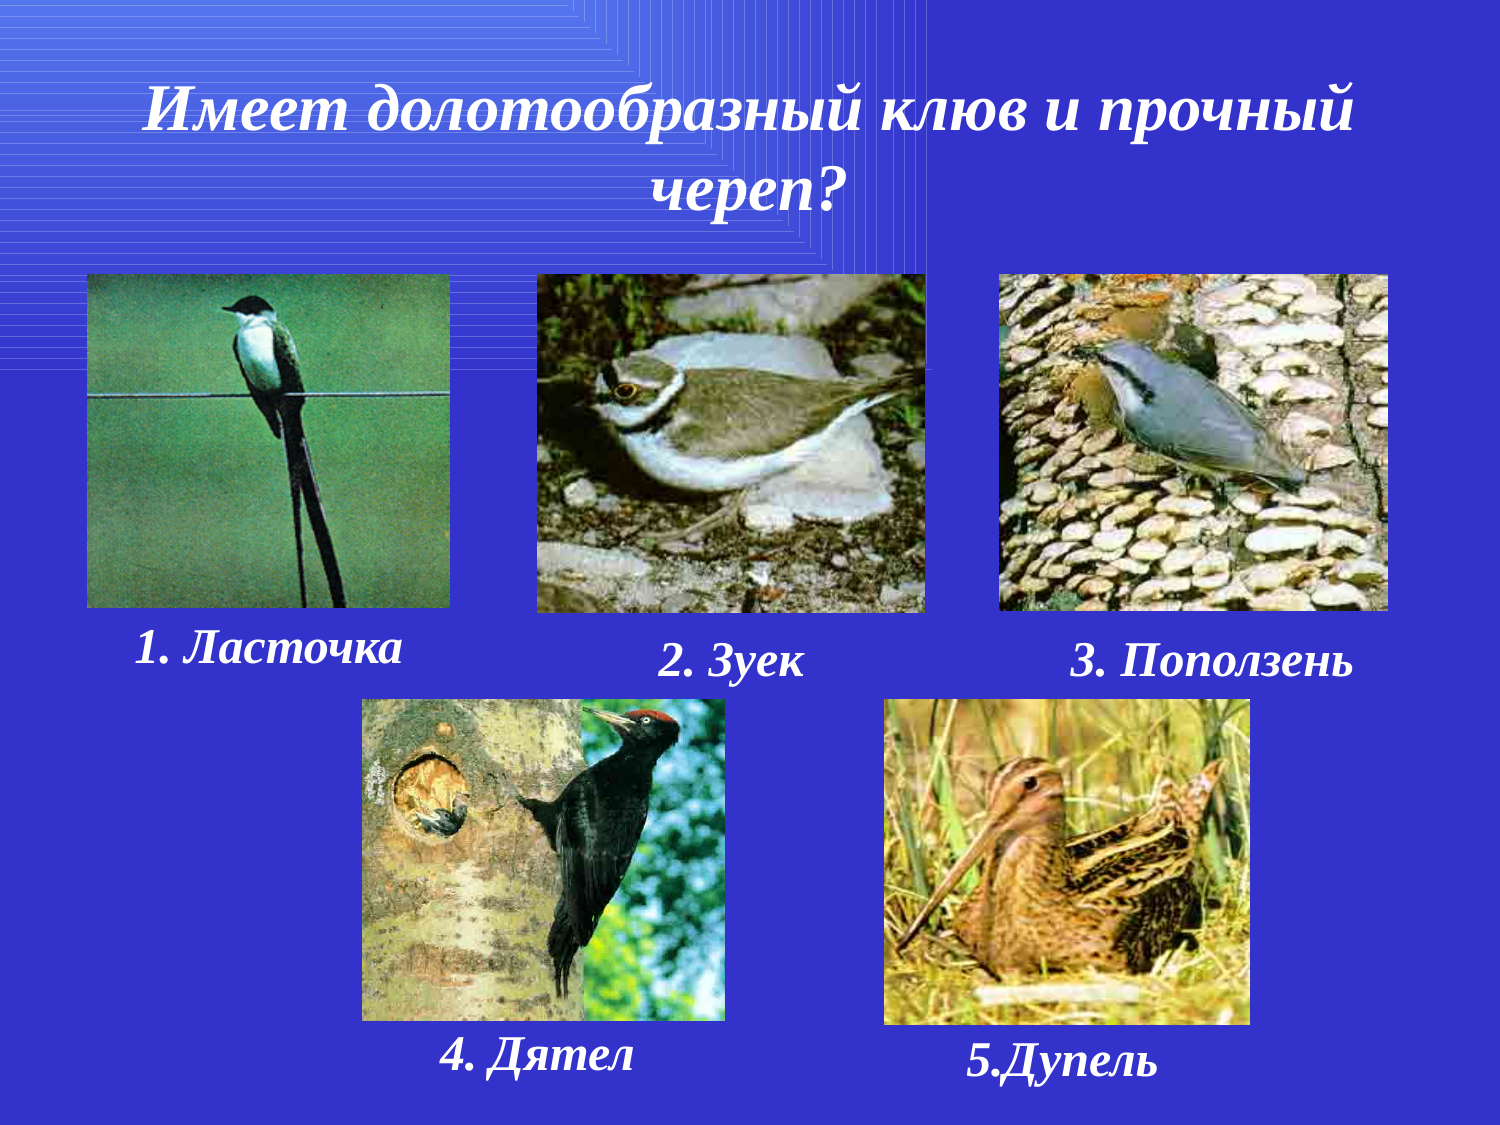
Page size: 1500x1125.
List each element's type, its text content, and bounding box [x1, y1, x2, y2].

text_box 2. Зуек [549, 622, 913, 700]
picture [362, 699, 726, 1021]
text_box 3. Поползень [1024, 612, 1400, 700]
picture [884, 699, 1251, 1026]
picture [537, 274, 926, 613]
text_box 5.Дупель [874, 1024, 1250, 1088]
picture [999, 274, 1388, 612]
text_box 1. Ласточка [87, 617, 450, 688]
text_box 4. Дятел [349, 1012, 725, 1088]
picture [87, 274, 451, 609]
text_box Имеет долотообразный клюв и прочный череп? [112, 0, 1388, 288]
